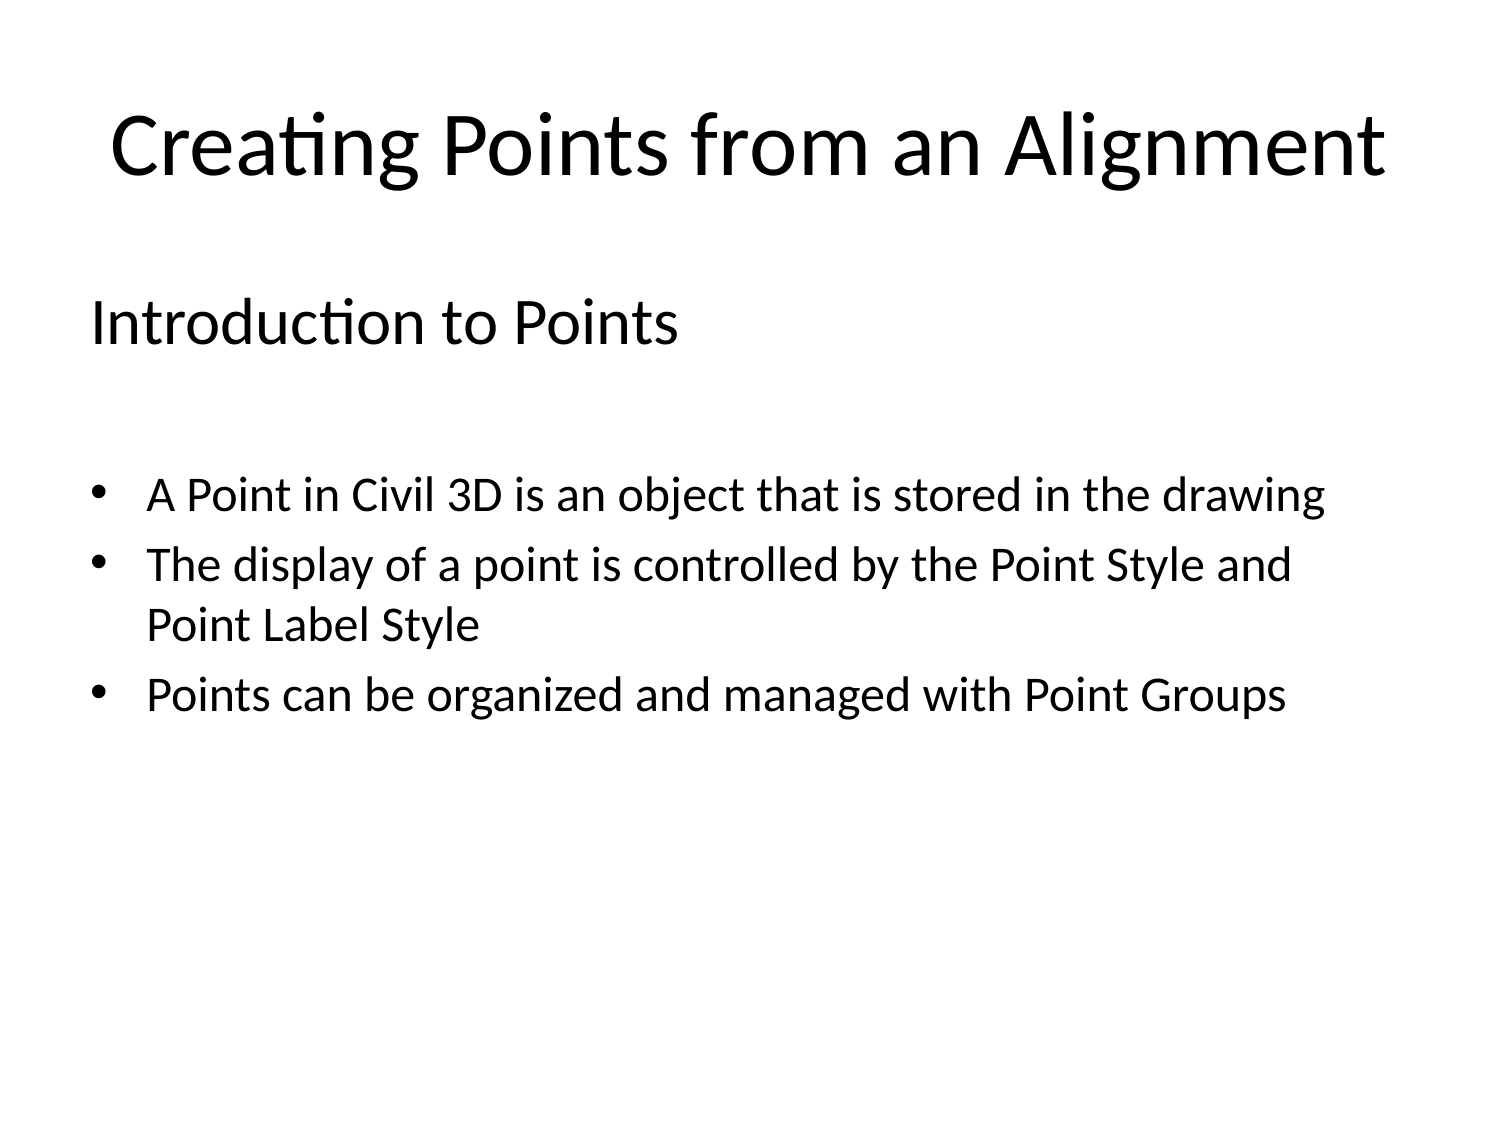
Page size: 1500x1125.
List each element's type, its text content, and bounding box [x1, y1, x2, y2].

title Creating Points from an Alignment [75, 45, 1425, 233]
list Introduction to Points A Point in Civil 3D is an object that is stored in the drawing The display of a point is controlled by the Point Style and Point Label Style Points can be organized and managed with Point Groups [75, 270, 1363, 838]
